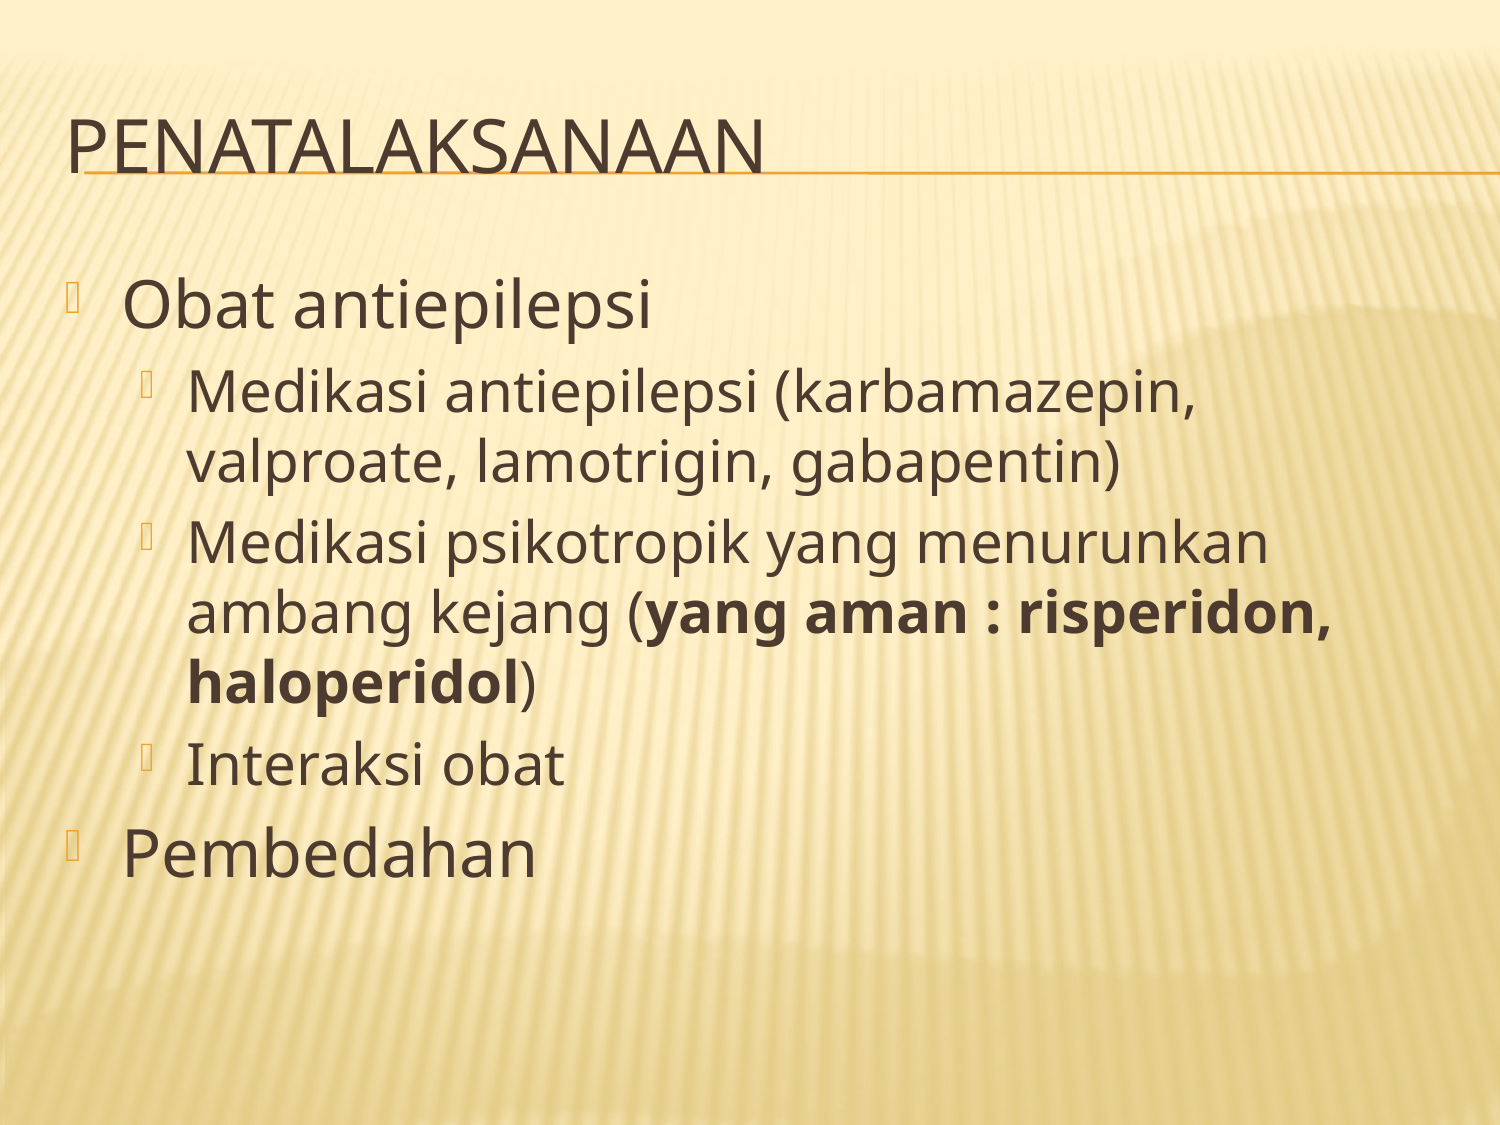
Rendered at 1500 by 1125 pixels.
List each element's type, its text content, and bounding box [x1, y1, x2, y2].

list Obat antiepilepsi Medikasi antiepilepsi (karbamazepin, valproate, lamotrigin, gabapentin) Medikasi psikotropik yang menurunkan ambang kejang (yang aman : risperidon, haloperidol) Interaksi obat Pembedahan [50, 254, 1475, 998]
title PENATALAKSANAAN [50, 75, 1475, 213]
